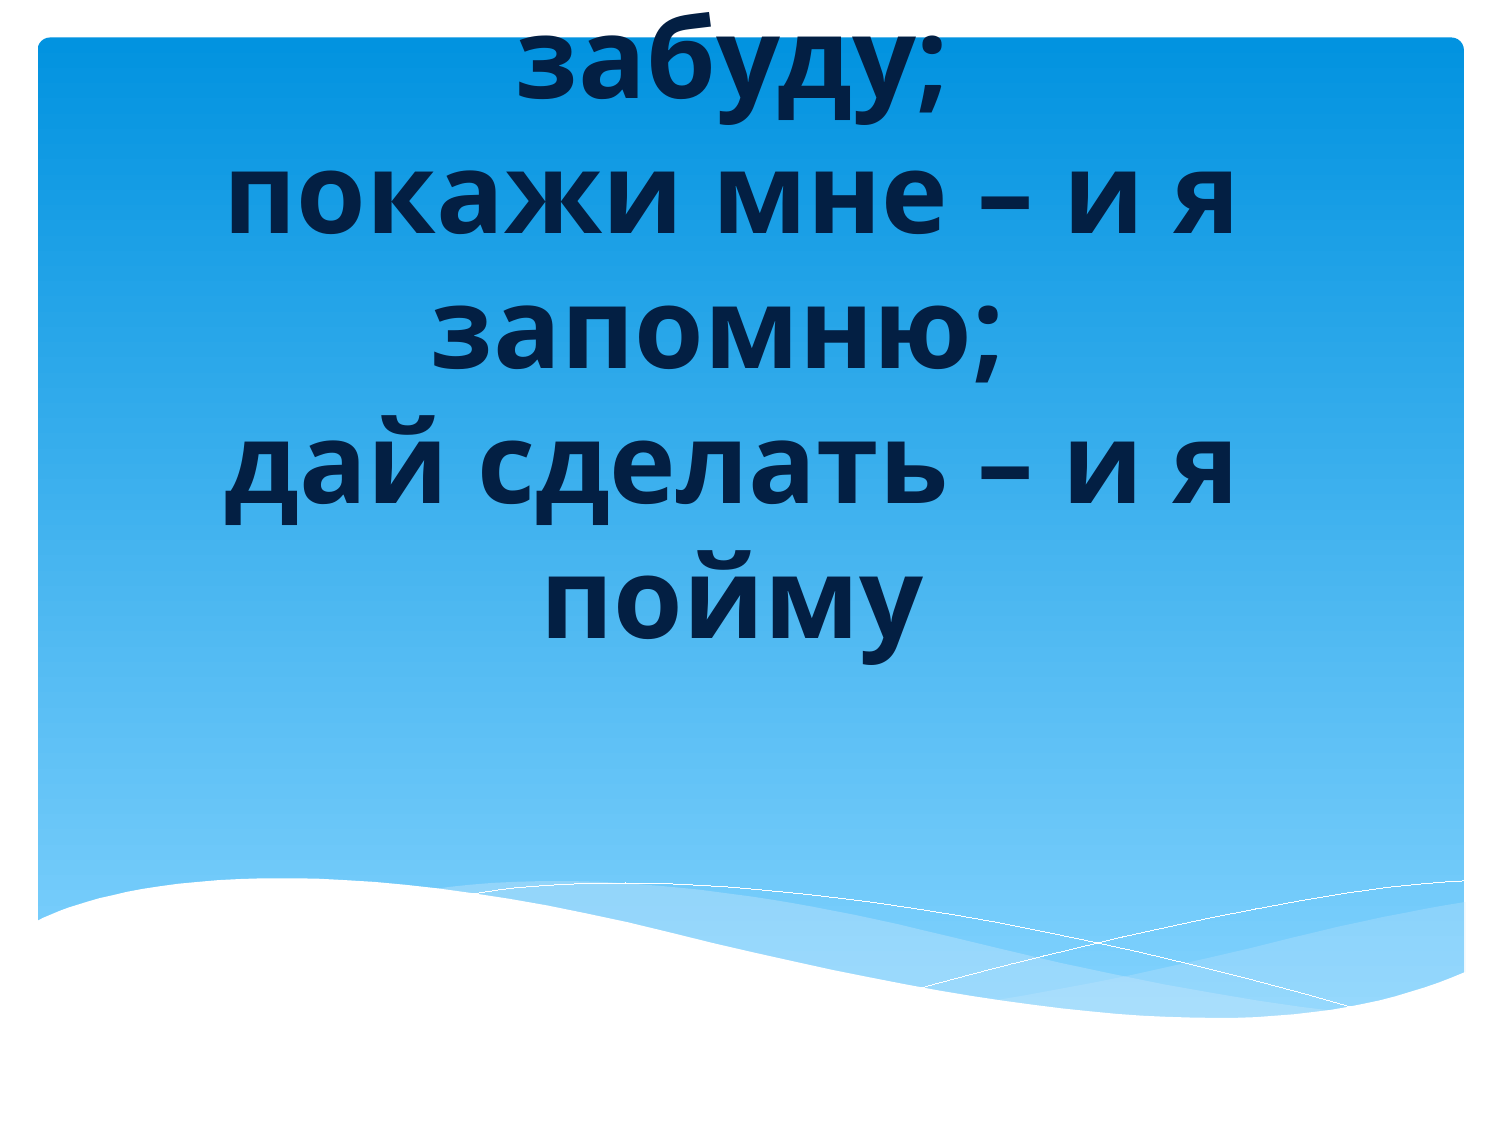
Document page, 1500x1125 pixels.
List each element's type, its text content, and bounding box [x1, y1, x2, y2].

picture [316, 171, 345, 175]
title Скажи мне – и я забуду; покажи мне – и я запомню; дай сделать – и я пойму [41, 302, 1424, 669]
picture [901, 171, 929, 175]
picture [652, 37, 710, 99]
picture [583, 37, 637, 99]
picture [452, 171, 485, 175]
picture [920, 86, 940, 112]
picture [779, 37, 849, 119]
picture [717, 37, 779, 124]
picture [853, 37, 915, 124]
picture [923, 37, 941, 53]
picture [520, 37, 572, 99]
